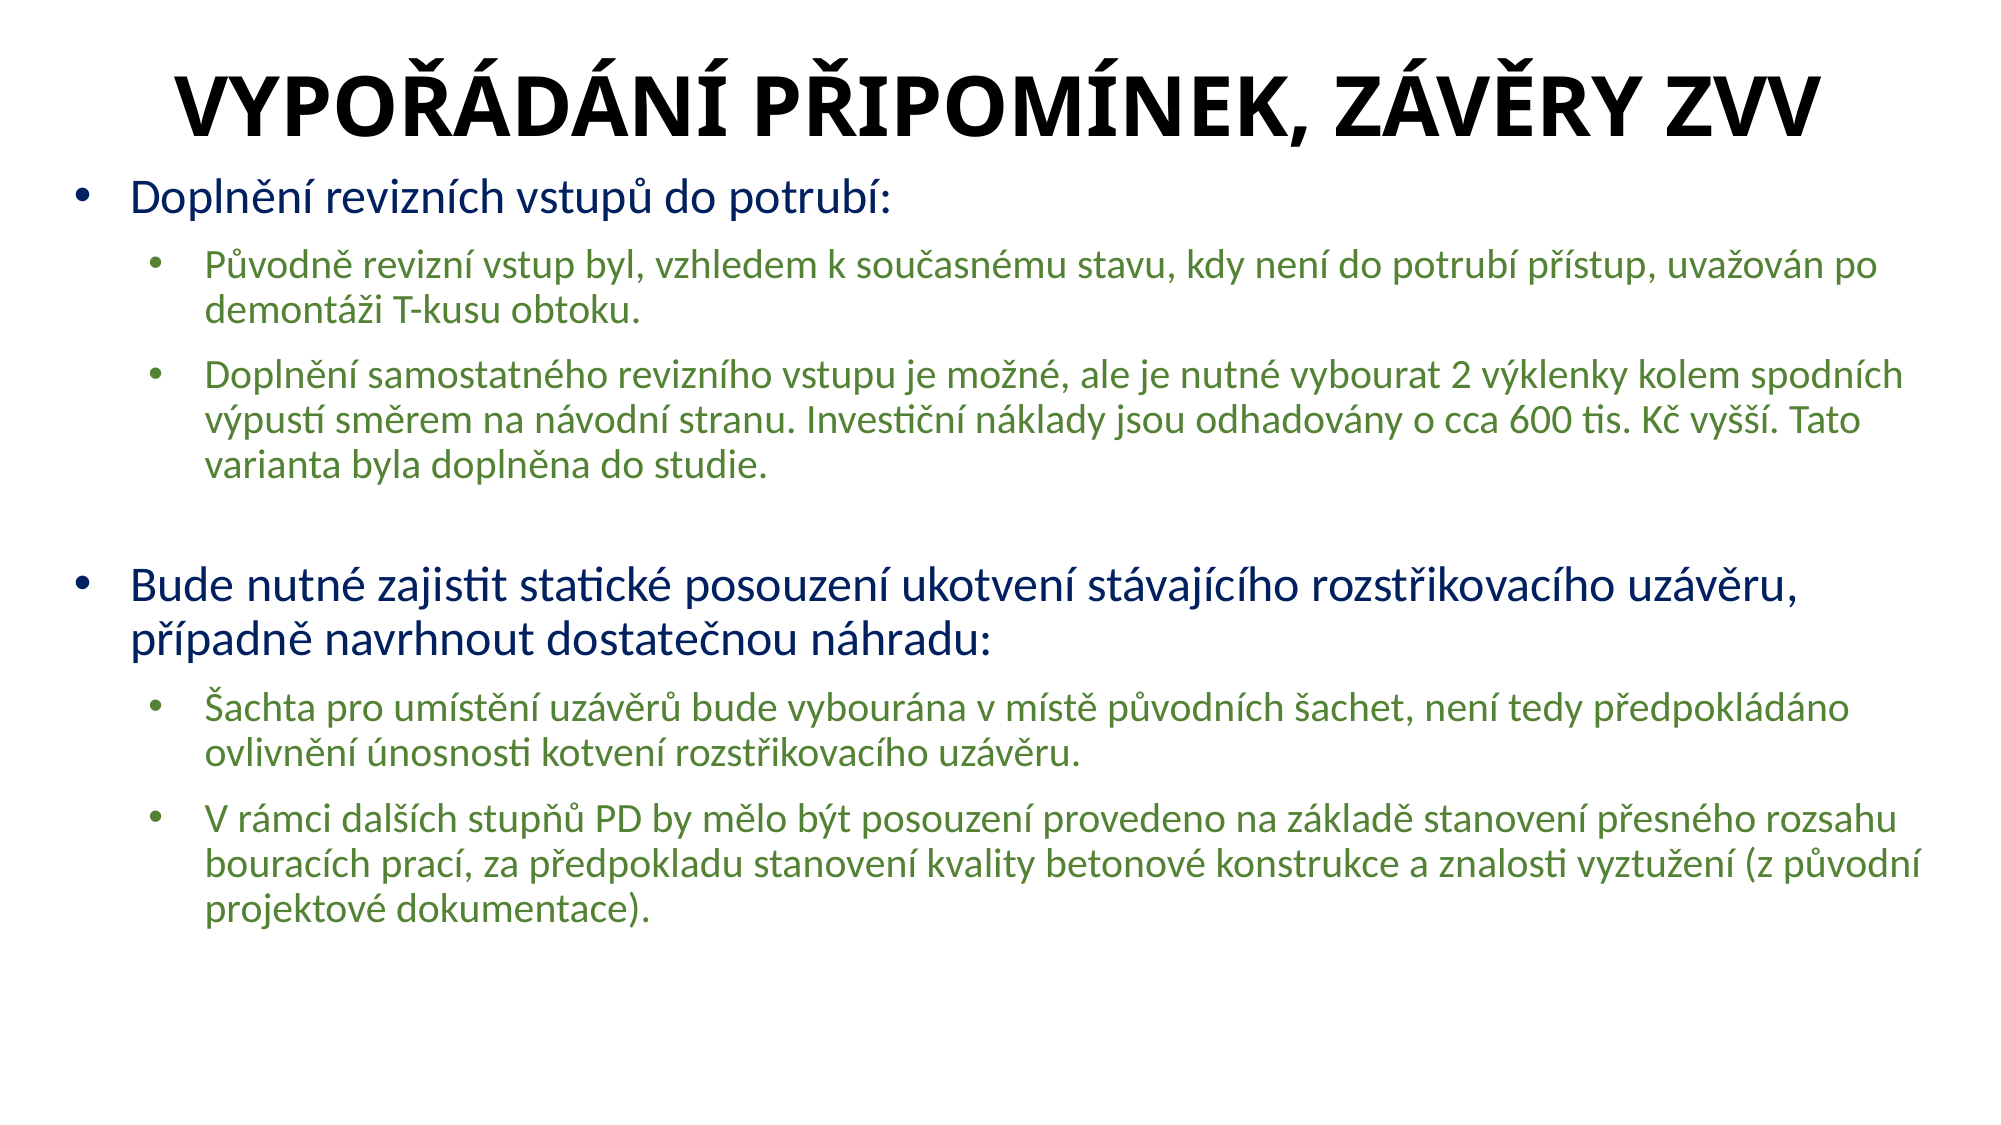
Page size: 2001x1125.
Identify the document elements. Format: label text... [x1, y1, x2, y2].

text_box Bude nutné zajistit statické posouzení ukotvení stávajícího rozstřikovacího uzávěru, případně navrhnout dostatečnou náhradu: [58, 550, 1964, 614]
subtitle Doplnění revizních vstupů do potrubí: [58, 162, 1964, 225]
text_box Původně revizní vstup byl, vzhledem k současnému stavu, kdy není do potrubí přístup, uvažován po demontáži T-kusu obtoku. Doplnění samostatného revizního vstupu je možné, ale je nutné vybourat 2 výklenky kolem spodních výpustí směrem na návodní stranu. Investiční náklady jsou odhadovány o cca 600 tis. Kč vyšší. Tato varianta byla doplněna do studie. [133, 234, 1964, 550]
title VYPOŘÁDÁNÍ PŘIPOMÍNEK, ZÁVĚRY ZVV [151, 0, 1846, 162]
text_box Šachta pro umístění uzávěrů bude vybourána v místě původních šachet, není tedy předpokládáno ovlivnění únosnosti kotvení rozstřikovacího uzávěru. V rámci dalších stupňů PD by mělo být posouzení provedeno na základě stanovení přesného rozsahu bouracích prací, za předpokladu stanovení kvality betonové konstrukce a znalosti vyztužení (z původní projektové dokumentace). [133, 677, 1964, 1016]
